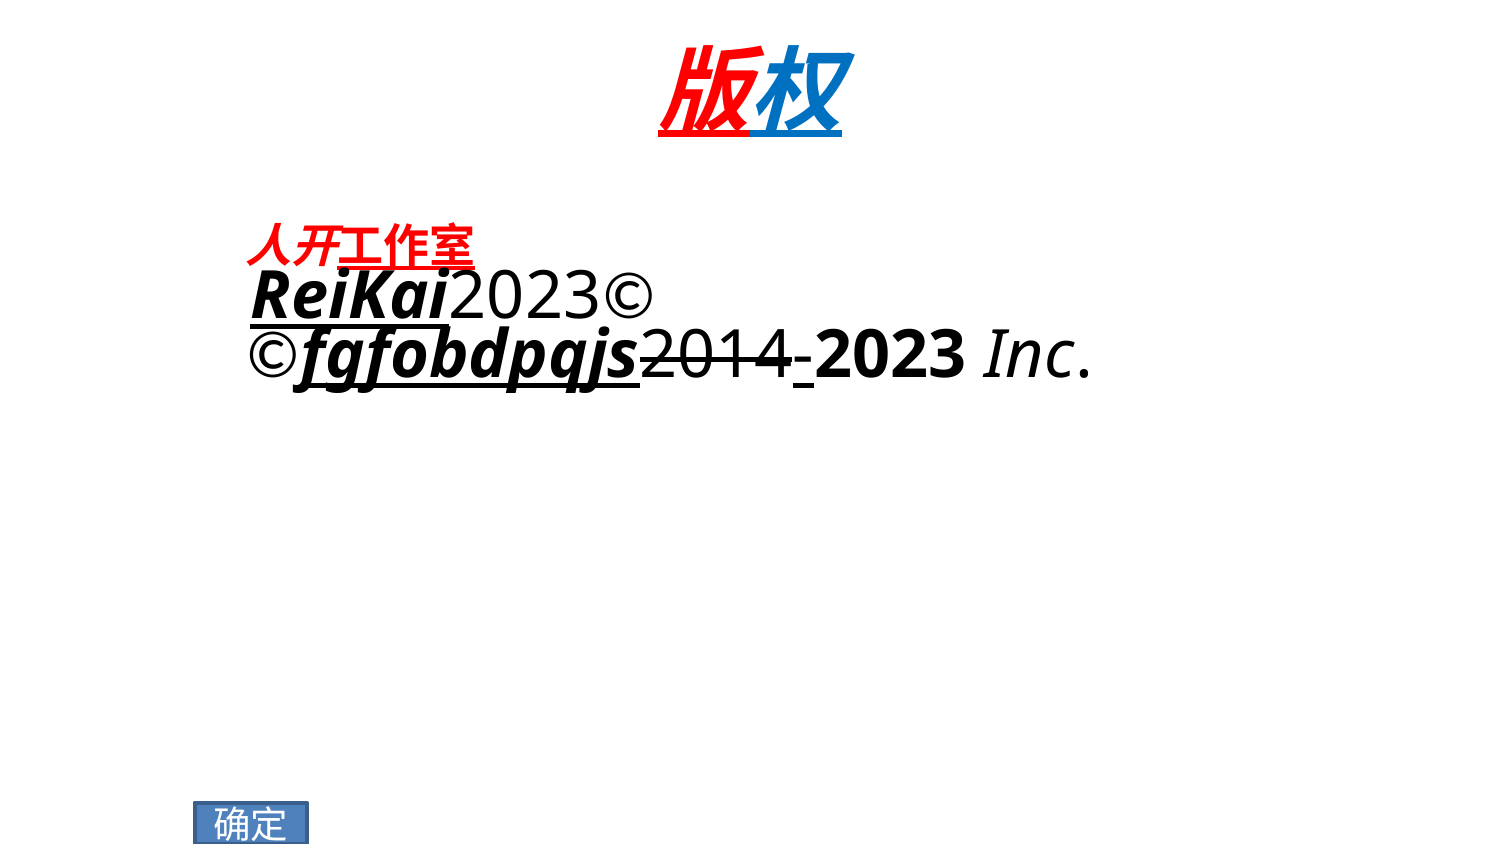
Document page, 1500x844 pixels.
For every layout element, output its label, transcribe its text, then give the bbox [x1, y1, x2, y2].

text_box ReiKai2023© [218, 244, 727, 340]
list 人开工作室 [230, 209, 597, 244]
title 版权 [0, 0, 1500, 174]
text_box ©fgfobdpqjs2014-2023 Inc. [230, 303, 1294, 399]
text_box 确定 [193, 801, 309, 844]
